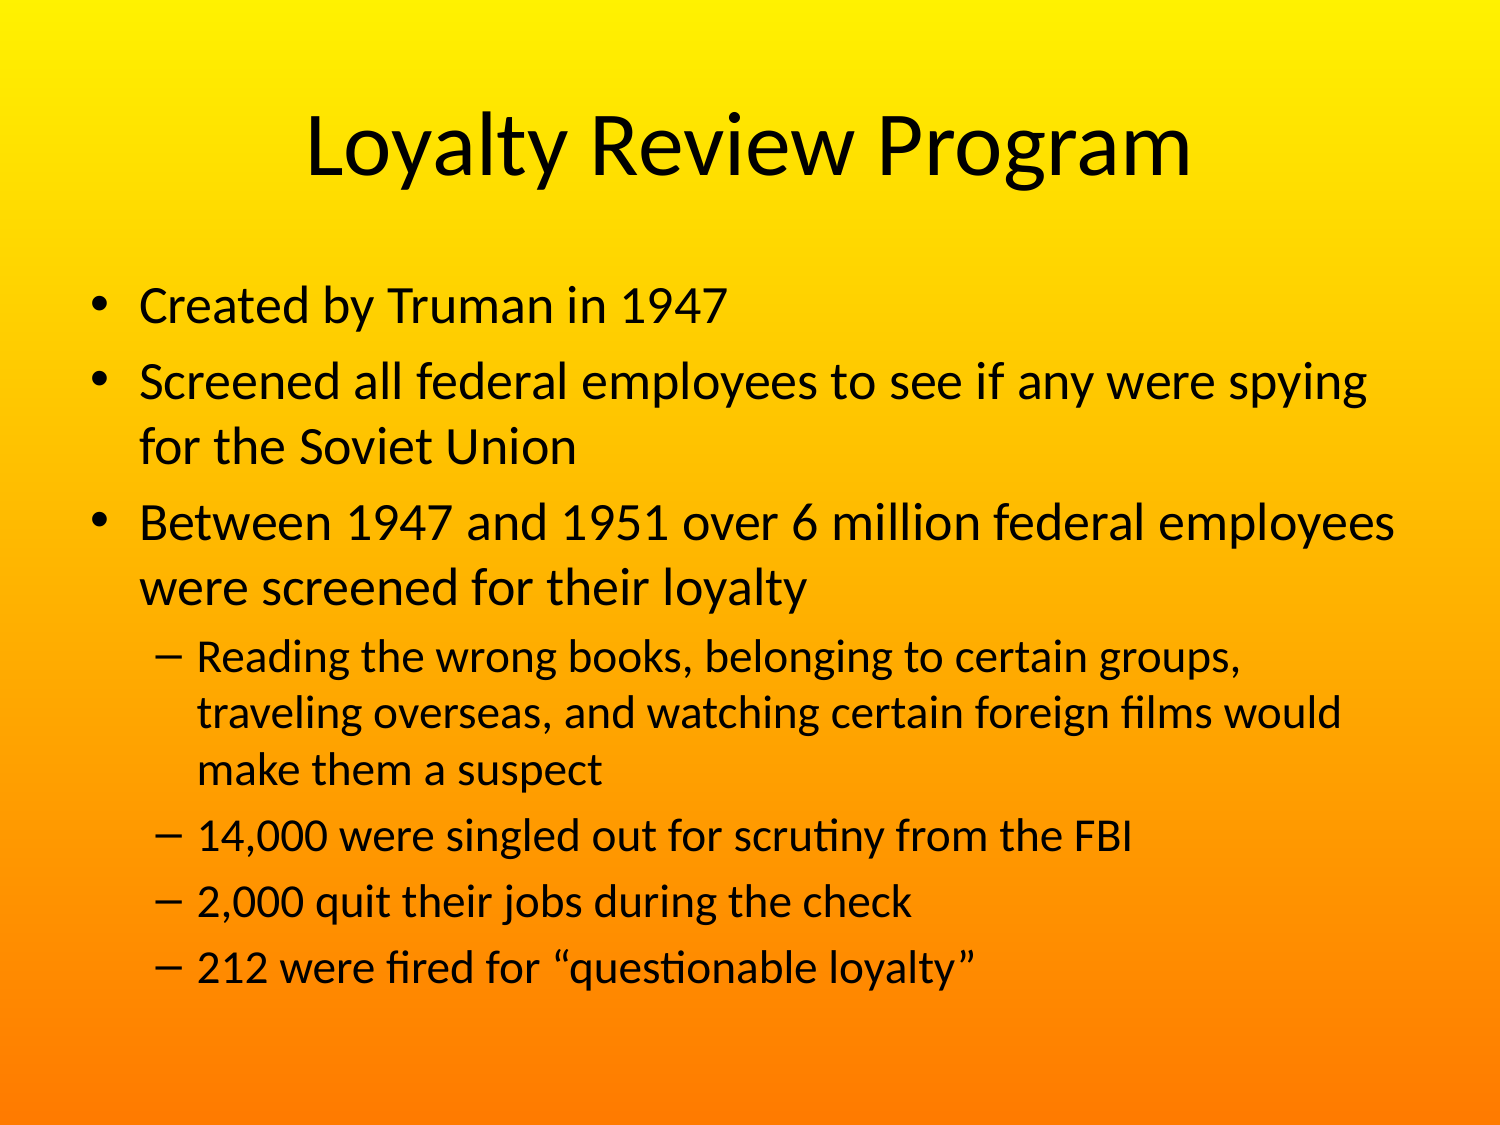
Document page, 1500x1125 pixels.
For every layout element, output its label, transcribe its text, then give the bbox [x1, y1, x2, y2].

list Created by Truman in 1947 Screened all federal employees to see if any were spying for the Soviet Union Between 1947 and 1951 over 6 million federal employees were screened for their loyalty Reading the wrong books, belonging to certain groups, traveling overseas, and watching certain foreign films would make them a suspect 14,000 were singled out for scrutiny from the FBI 2,000 quit their jobs during the check 212 were fired for “questionable loyalty” [75, 262, 1425, 1005]
title Loyalty Review Program [75, 45, 1425, 233]
